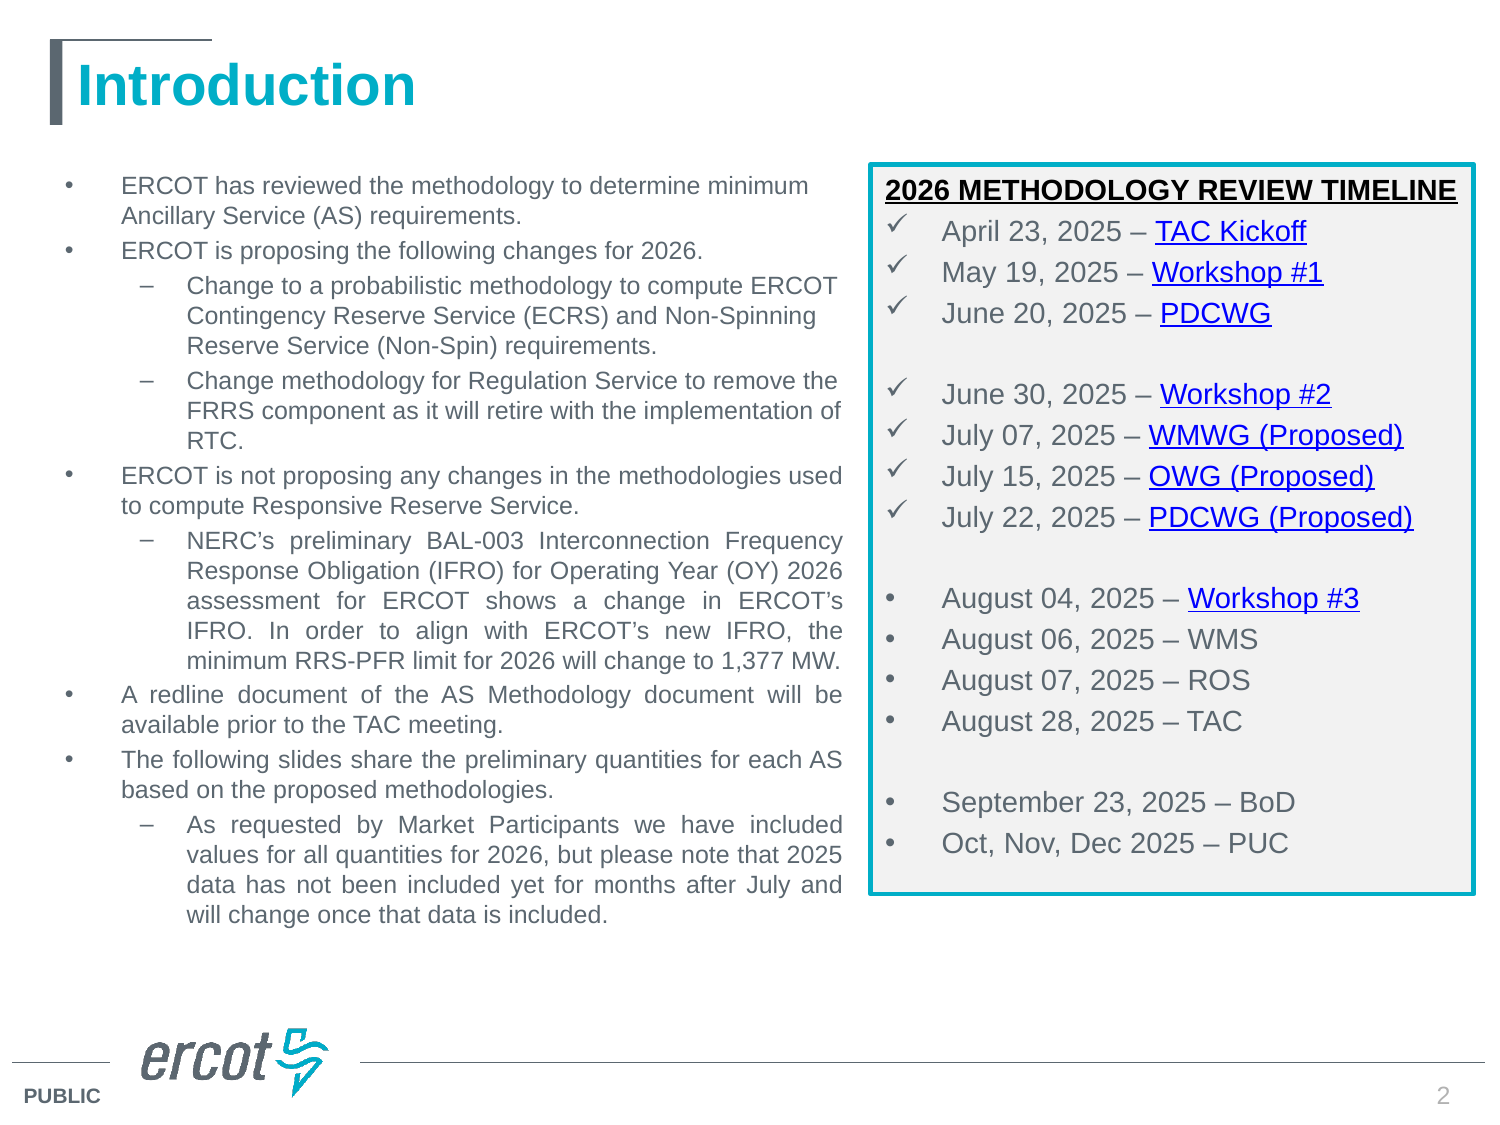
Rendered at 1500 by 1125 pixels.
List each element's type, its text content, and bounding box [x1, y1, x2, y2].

picture [137, 1024, 332, 1100]
title Introduction [62, 39, 1450, 125]
list ERCOT has reviewed the methodology to determine minimum Ancillary Service (AS) requirements. ERCOT is proposing the following changes for 2026. Change to a probabilistic methodology to compute ERCOT Contingency Reserve Service (ECRS) and Non-Spinning Reserve Service (Non-Spin) requirements. Change methodology for Regulation Service to remove the FRRS component as it will retire with the implementation of RTC. ERCOT is not proposing any changes in the methodologies used to compute Responsive Reserve Service. NERC’s preliminary BAL-003 Interconnection Frequency Response Obligation (IFRO) for Operating Year (OY) 2026 assessment for ERCOT shows a change in ERCOT’s IFRO. In order to align with ERCOT’s new IFRO, the minimum RRS-PFR limit for 2026 will change to 1,377 MW. A redline document of the AS Methodology document will be available prior to the TAC meeting. The following slides share the preliminary quantities for each AS based on the proposed methodologies. As requested by Market Participants we have included values for all quantities for 2026, but please note that 2025 data has not been included yet for months after July and will change once that data is included. [50, 162, 860, 992]
text_box 2026 Methodology Review Timeline April 23, 2025 – TAC Kickoff May 19, 2025 – Workshop #1 June 20, 2025 – PDCWG June 30, 2025 – Workshop #2 July 07, 2025 – WMWG (Proposed) July 15, 2025 – OWG (Proposed) July 22, 2025 – PDCWG (Proposed) August 04, 2025 – Workshop #3 August 06, 2025 – WMS August 07, 2025 – ROS August 28, 2025 – TAC September 23, 2025 – BoD Oct, Nov, Dec 2025 – PUC [870, 164, 1474, 895]
slide_number 2 [1400, 1076, 1488, 1113]
